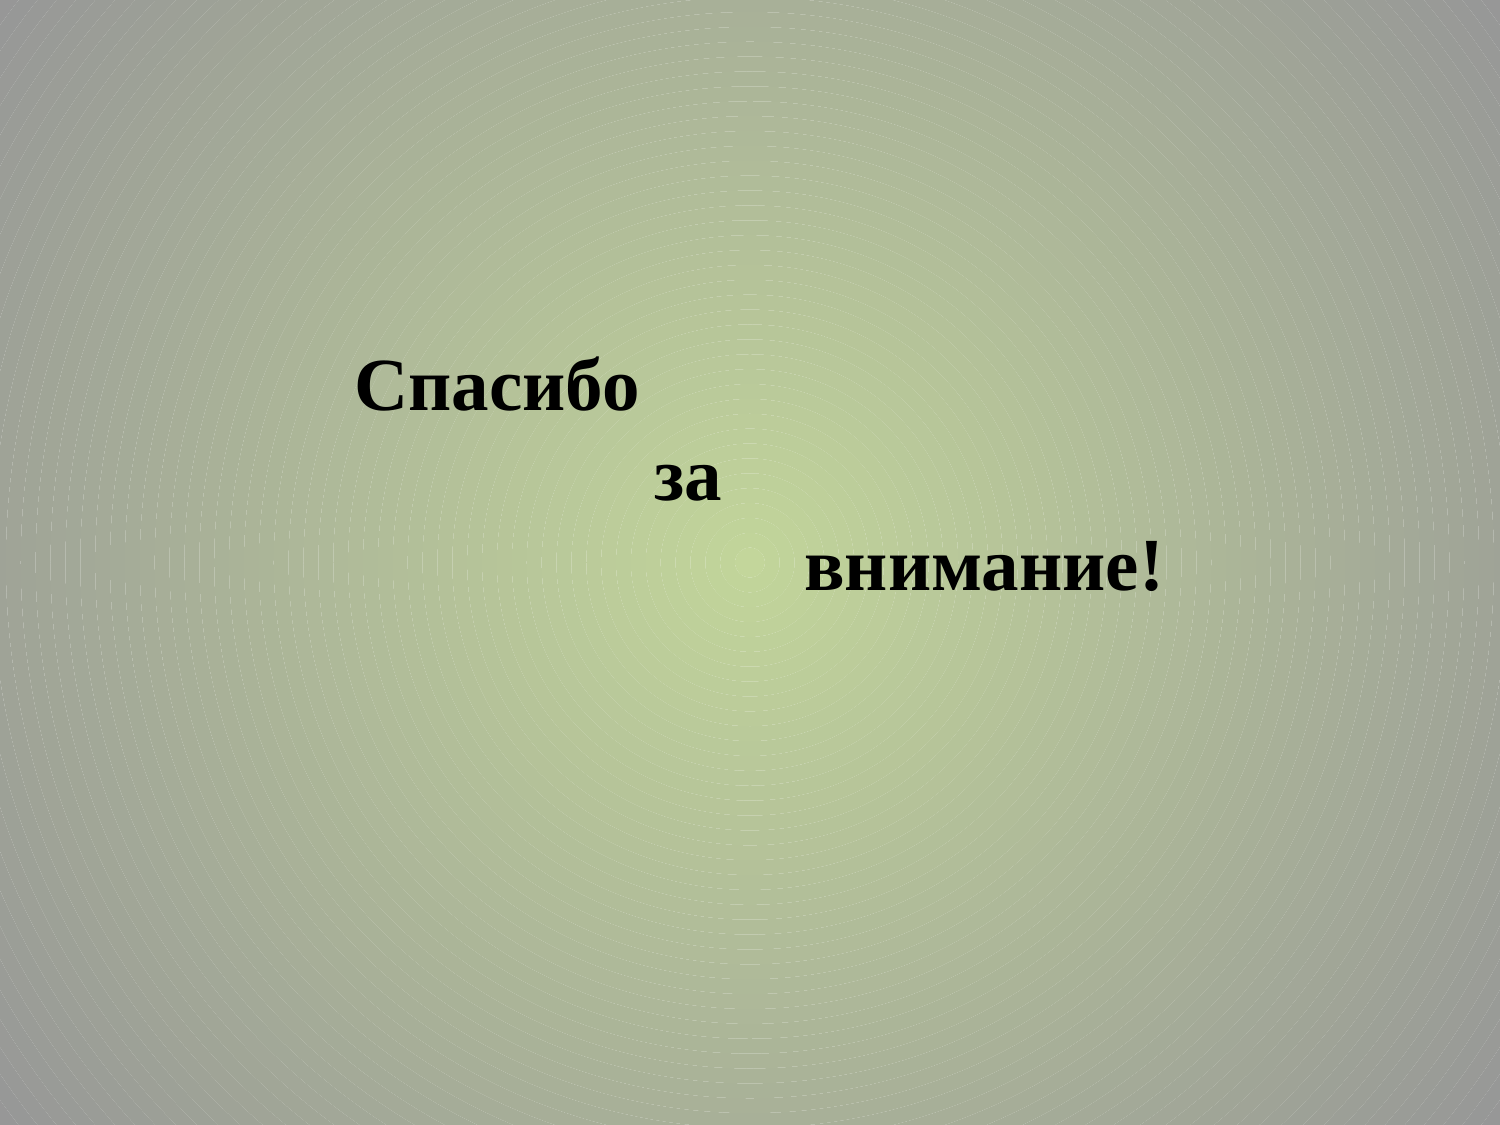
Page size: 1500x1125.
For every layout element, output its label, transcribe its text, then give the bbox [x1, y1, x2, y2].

text_box Спасибо за внимание! [339, 328, 1266, 613]
